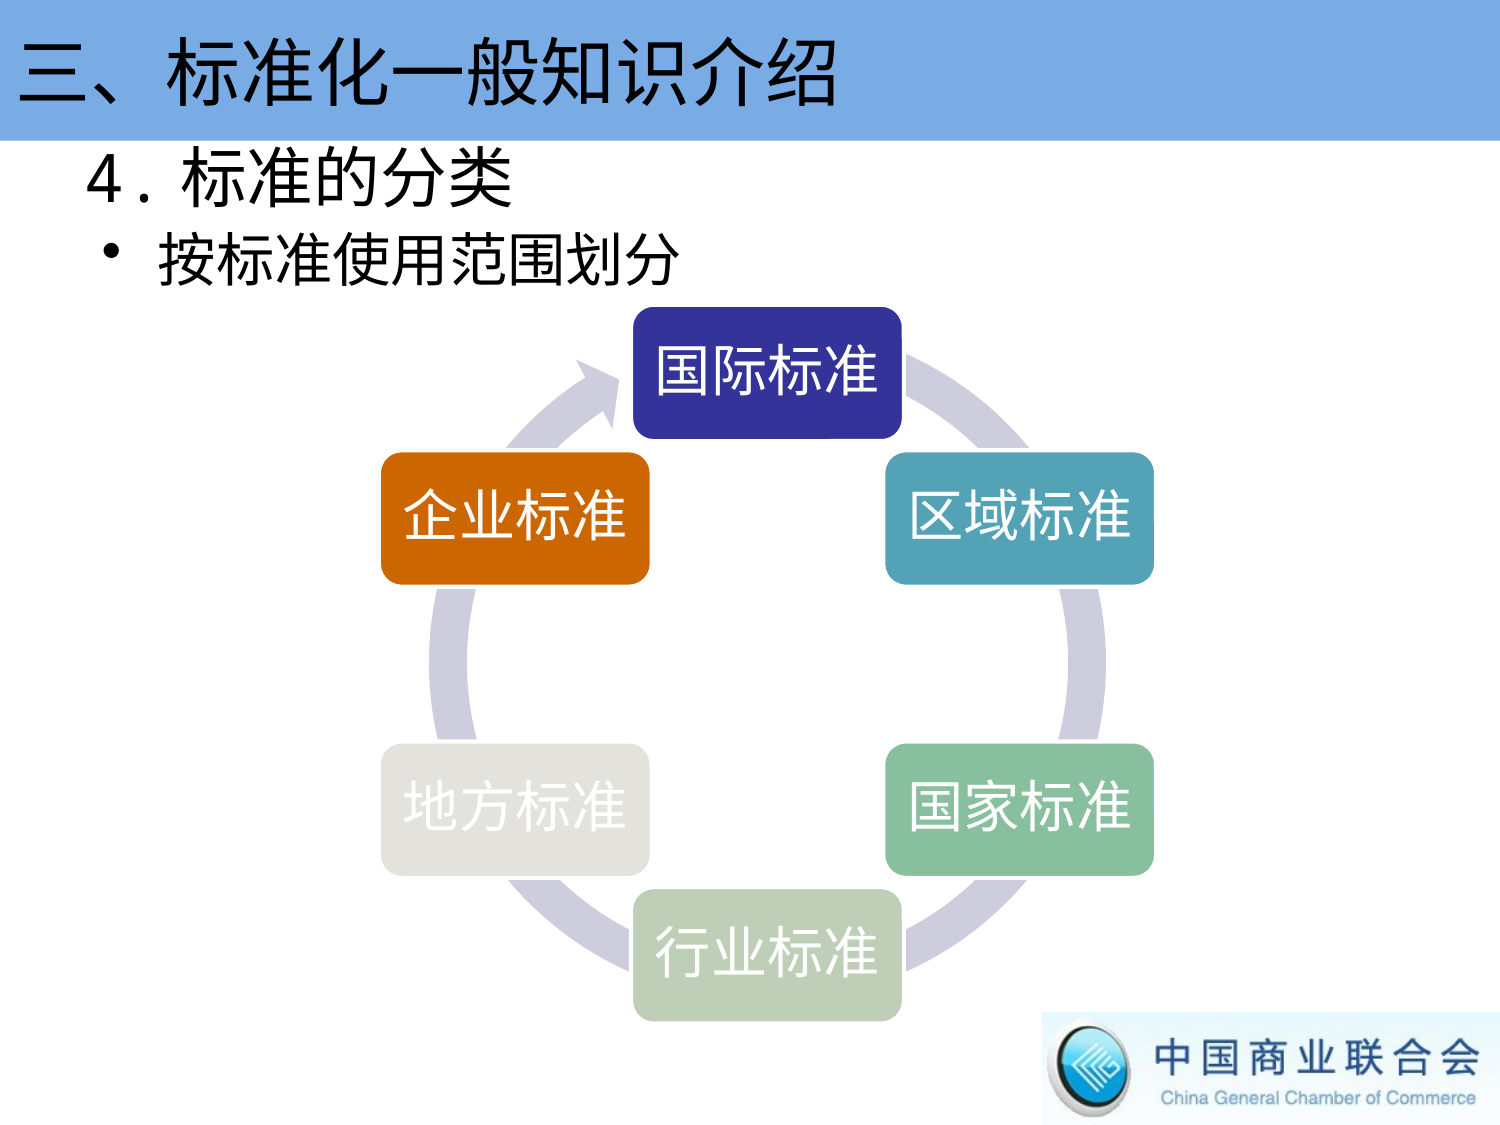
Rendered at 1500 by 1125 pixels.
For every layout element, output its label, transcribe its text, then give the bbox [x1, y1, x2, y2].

text_box 按标准使用范围划分 [86, 215, 1395, 317]
text_box 4.标准的分类 [69, 128, 529, 224]
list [105, 304, 1430, 1024]
text_box 三、标准化一般知识介绍 [0, 0, 1032, 141]
picture [1042, 1012, 1500, 1125]
